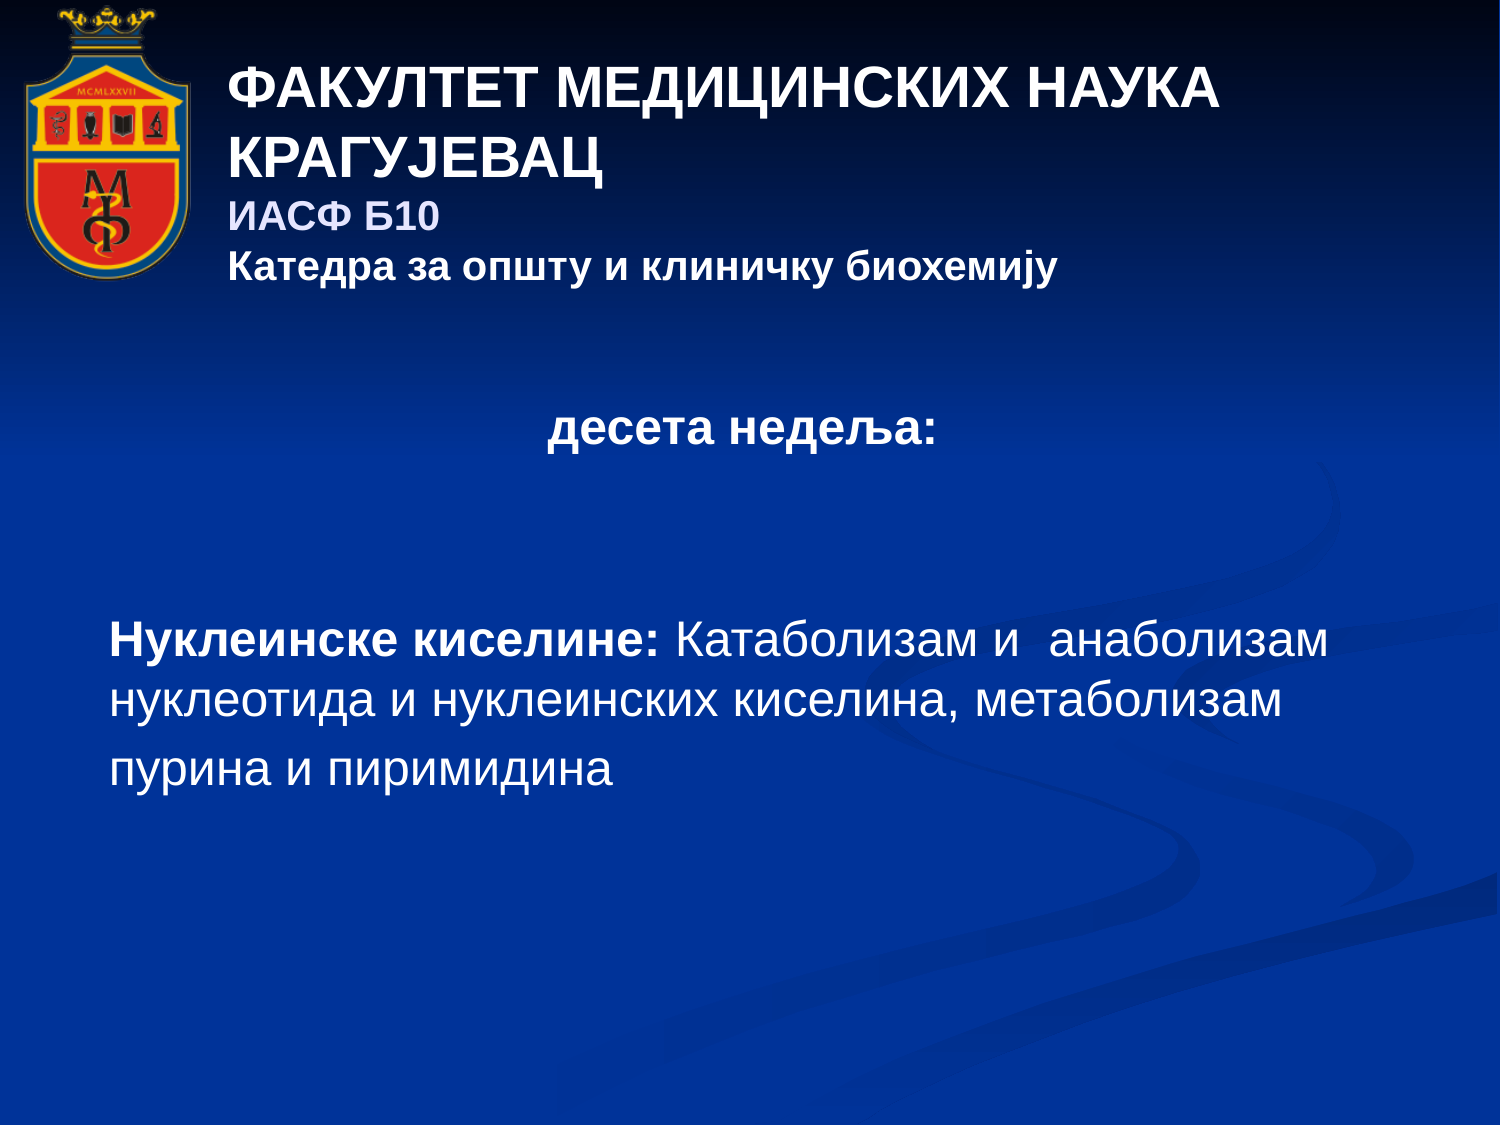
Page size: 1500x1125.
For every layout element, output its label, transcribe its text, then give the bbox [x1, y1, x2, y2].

list десета недеља: Нуклеинске киселине: Катаболизам и анаболизам нуклеотида и нуклеинских киселина, метаболизам пурина и пиримидина [37, 387, 1463, 1081]
picture [0, 0, 211, 288]
title ФАКУЛТЕТ МЕДИЦИНСКИХ НАУКА КРАГУЈЕВАЦ ИАСФ Б10 Катедра за општу и клиничку биохемију [215, 99, 1500, 288]
